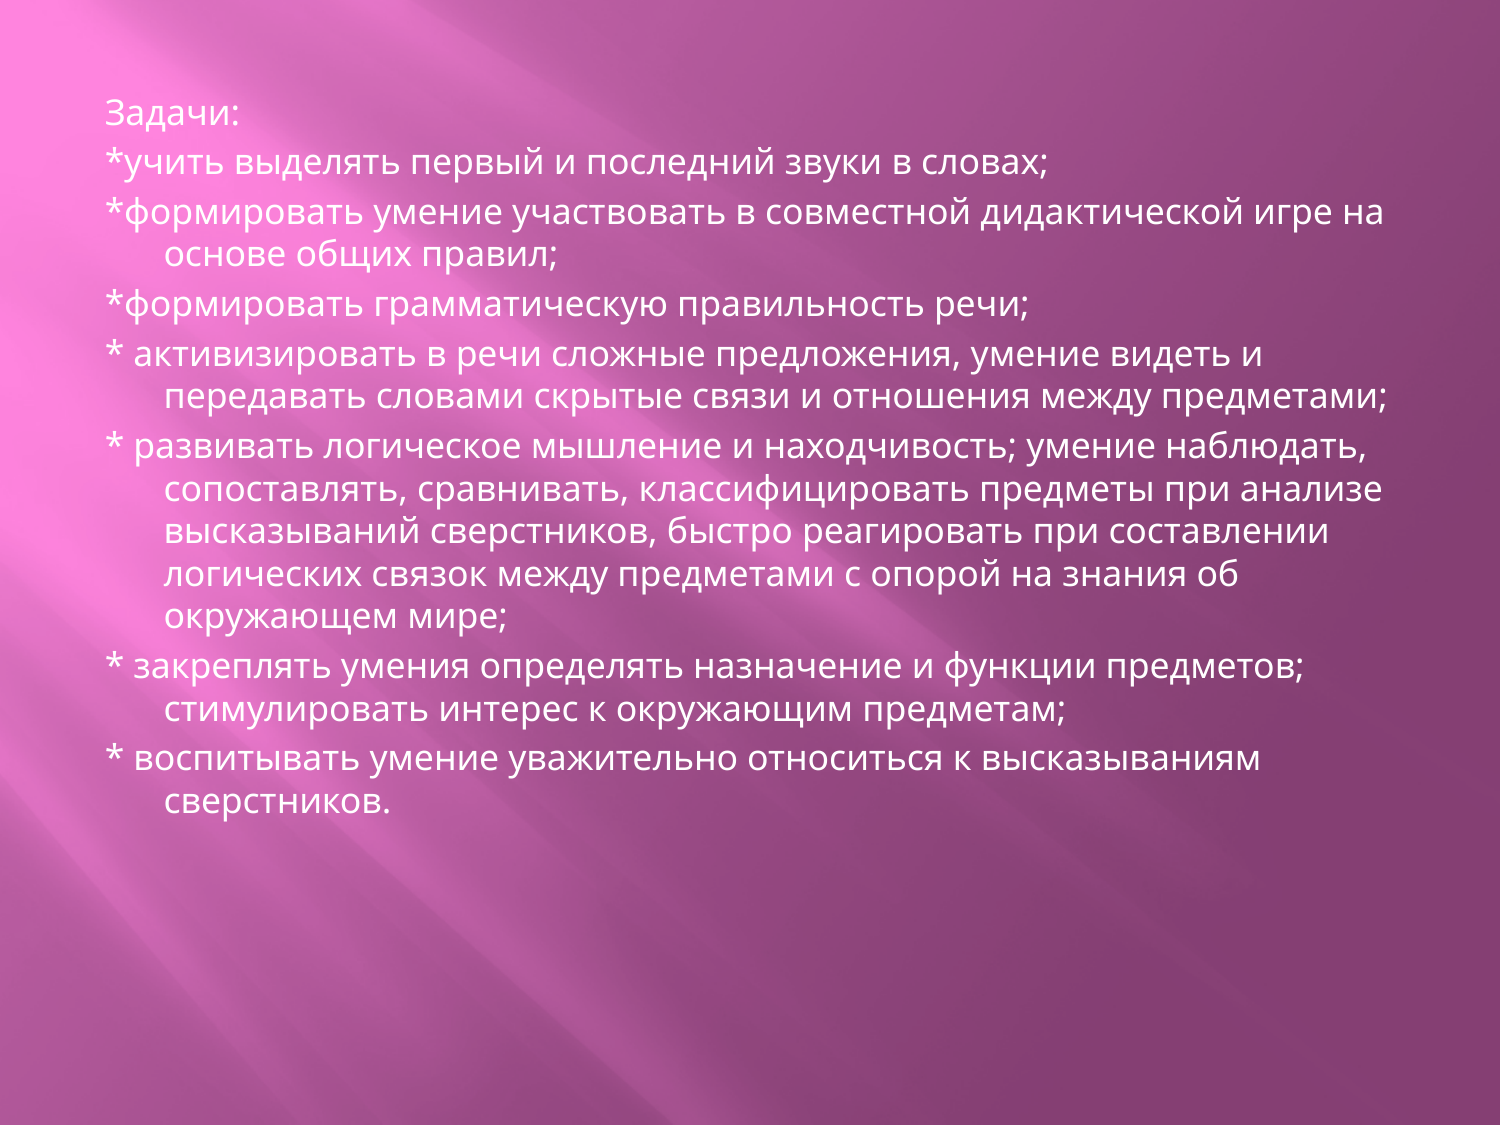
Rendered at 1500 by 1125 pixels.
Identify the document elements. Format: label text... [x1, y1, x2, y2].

list Задачи: *учить выделять первый и последний звуки в словах; *формировать умение участвовать в совместной дидактической игре на основе общих правил; *формировать грамматическую правильность речи; * активизировать в речи сложные предложения, умение видеть и передавать словами скрытые связи и отношения между предметами; * развивать логическое мышление и находчивость; умение наблюдать, сопоставлять, сравнивать, классифицировать предметы при анализе высказываний сверстников, быстро реагировать при составлении логических связок между предметами с опорой на знания об окружающем мире; * закреплять умения определять назначение и функции предметов; стимулировать интерес к окружающим предметам; * воспитывать умение уважительно относиться к высказываниям сверстников. [70, 82, 1421, 855]
